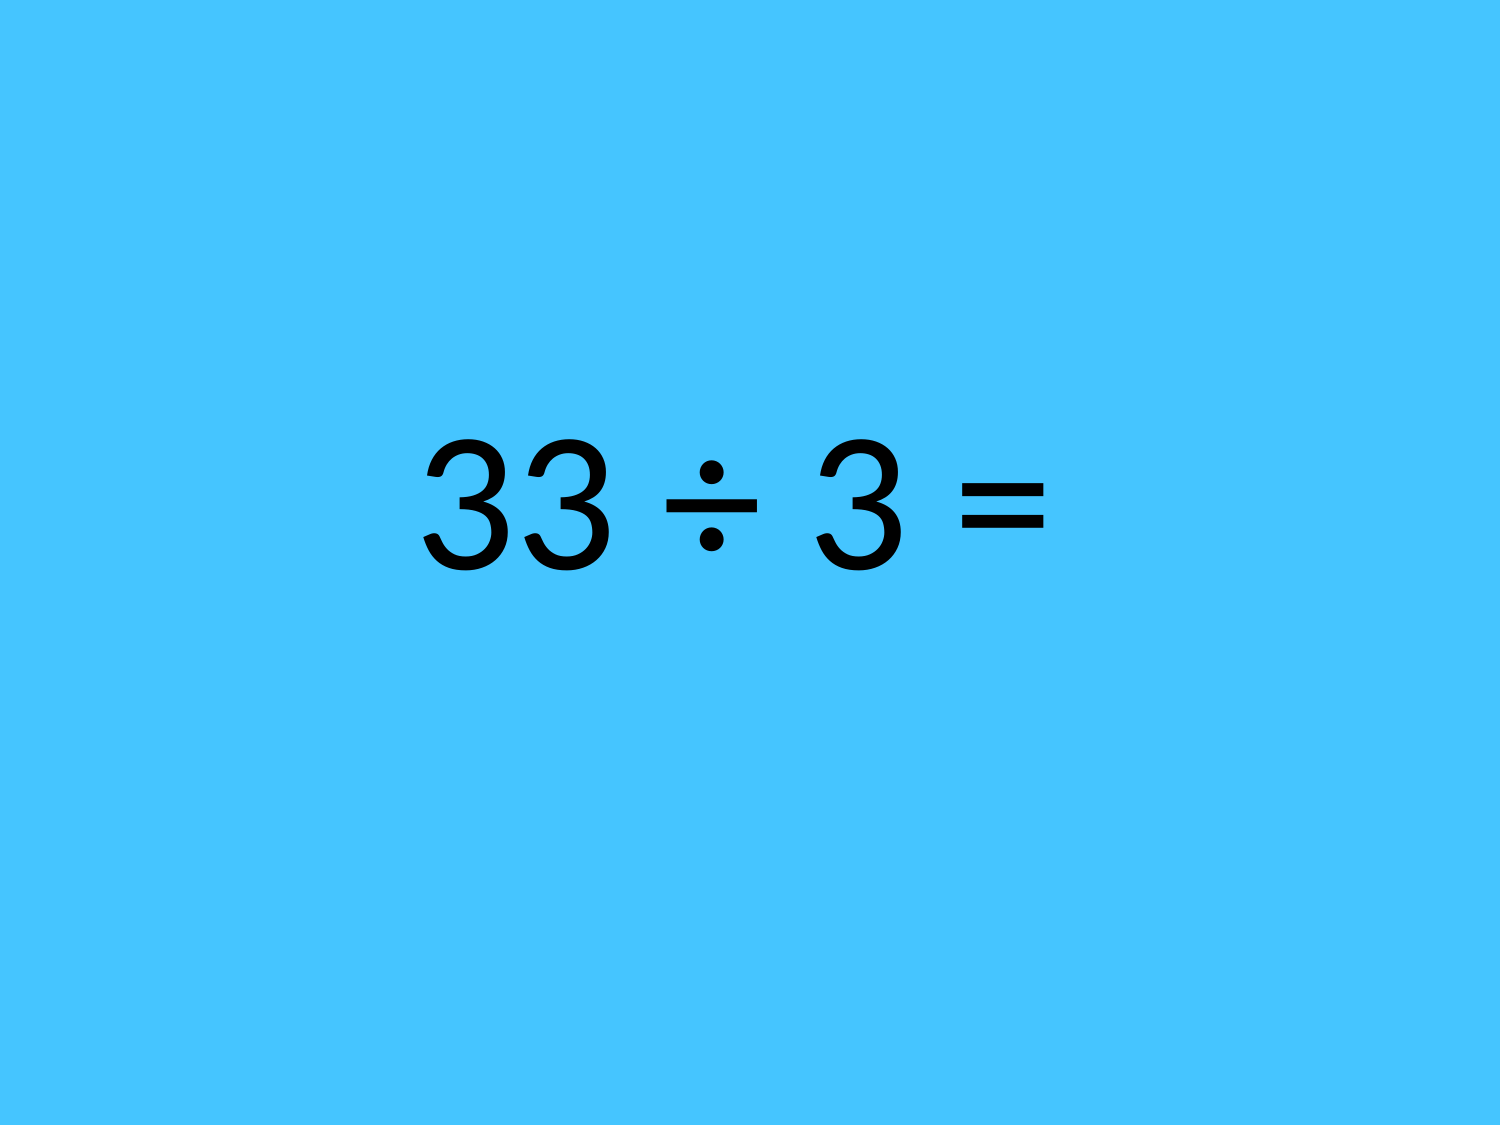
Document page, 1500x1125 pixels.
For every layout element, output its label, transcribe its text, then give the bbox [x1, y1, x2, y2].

text_box 33 ÷ 3 = [399, 362, 1138, 618]
